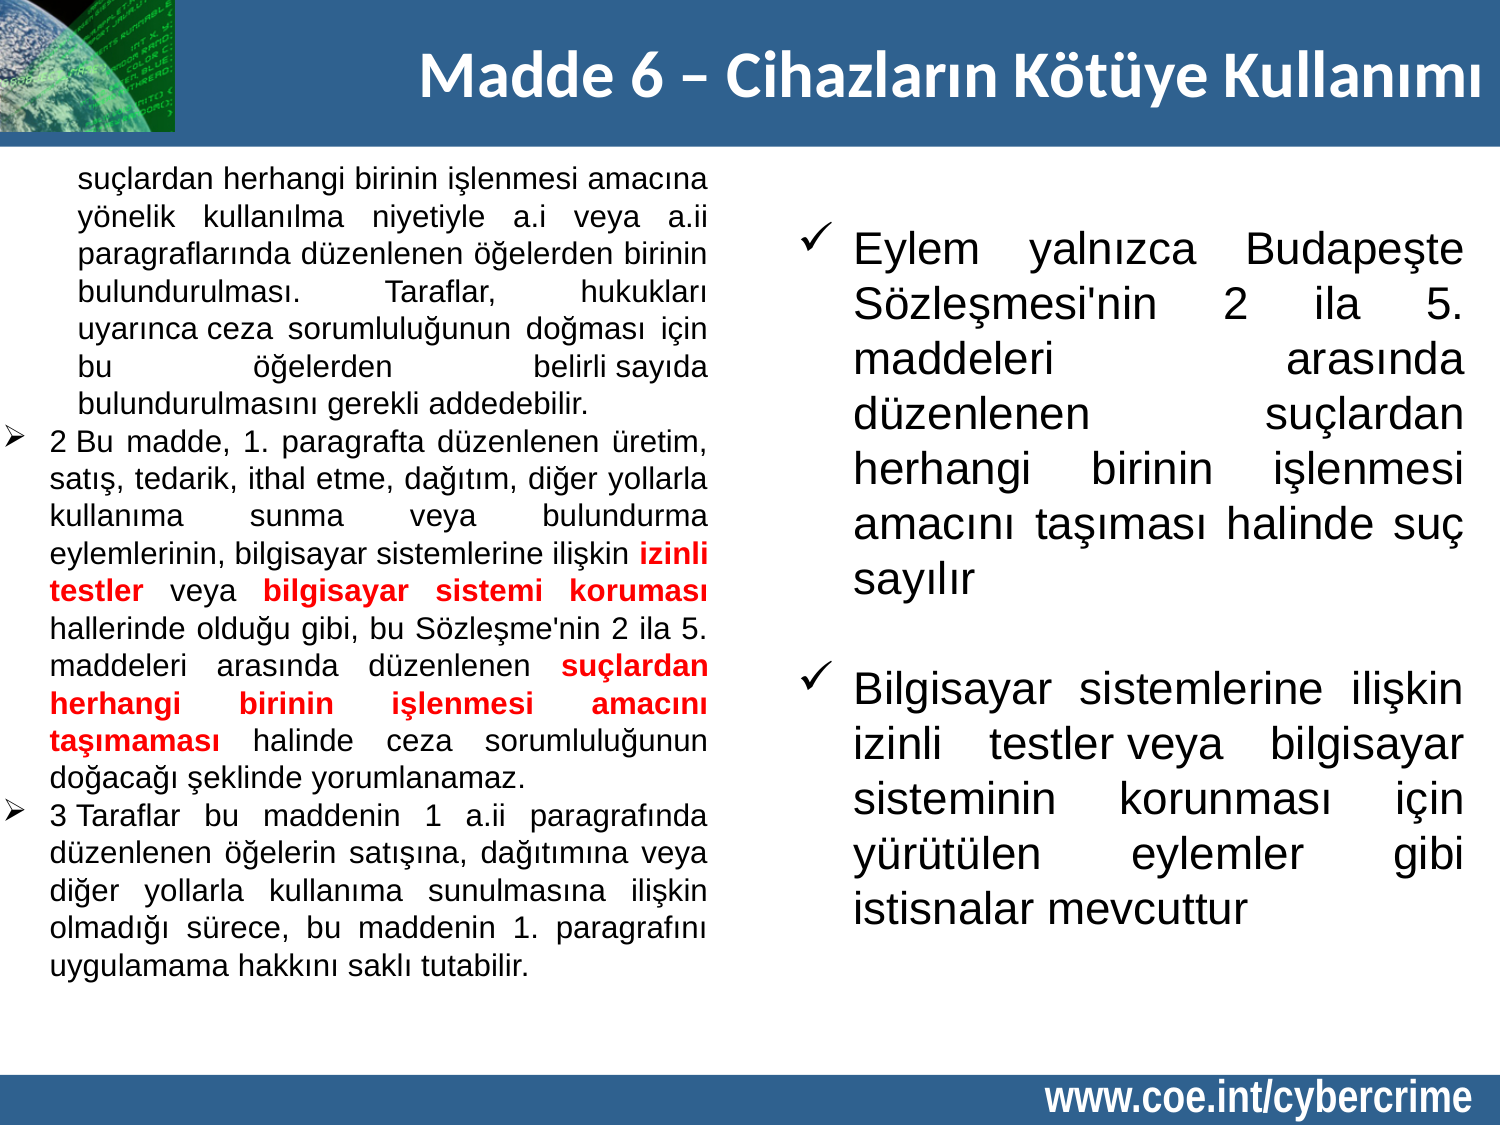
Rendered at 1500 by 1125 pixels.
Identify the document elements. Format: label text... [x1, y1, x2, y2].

text_box Eylem yalnızca Budapeşte Sözleşmesi'nin 2 ila 5. maddeleri arasında düzenlenen suçlardan herhangi birinin işlenmesi amacını taşıması halinde suç sayılır Bilgisayar sistemlerine ilişkin izinli testler veya bilgisayar sisteminin korunması için yürütülen eylemler gibi istisnalar mevcuttur [782, 211, 1480, 941]
picture [0, 0, 175, 132]
text_box Madde 6 – Cihazların Kötüye Kullanımı [0, 0, 1500, 149]
text_box www.coe.int/cybercrime [1030, 1059, 1500, 1125]
text_box suçlardan herhangi birinin işlenmesi amacına yönelik kullanılma niyetiyle a.i veya a.ii paragraflarında düzenlenen öğelerden birinin bulundurulması. Taraflar, hukukları uyarınca ceza sorumluluğunun doğması için bu öğelerden belirli sayıda bulundurulmasını gerekli addedebilir. 2 Bu madde, 1. paragrafta düzenlenen üretim, satış, tedarik, ithal etme, dağıtım, diğer yollarla kullanıma sunma veya bulundurma eylemlerinin, bilgisayar sistemlerine ilişkin izinli testler veya bilgisayar sistemi koruması hallerinde olduğu gibi, bu Sözleşme'nin 2 ila 5. maddeleri arasında düzenlenen suçlardan herhangi birinin işlenmesi amacını taşımaması halinde ceza sorumluluğunun doğacağı şeklinde yorumlanamaz. 3 Taraflar bu maddenin 1 a.ii paragrafında düzenlenen öğelerin satışına, dağıtımına veya diğer yollarla kullanıma sunulmasına ilişkin olmadığı sürece, bu maddenin 1. paragrafını uygulamama hakkını saklı tutabilir. [0, 151, 724, 990]
text_box [0, 1073, 1030, 1125]
